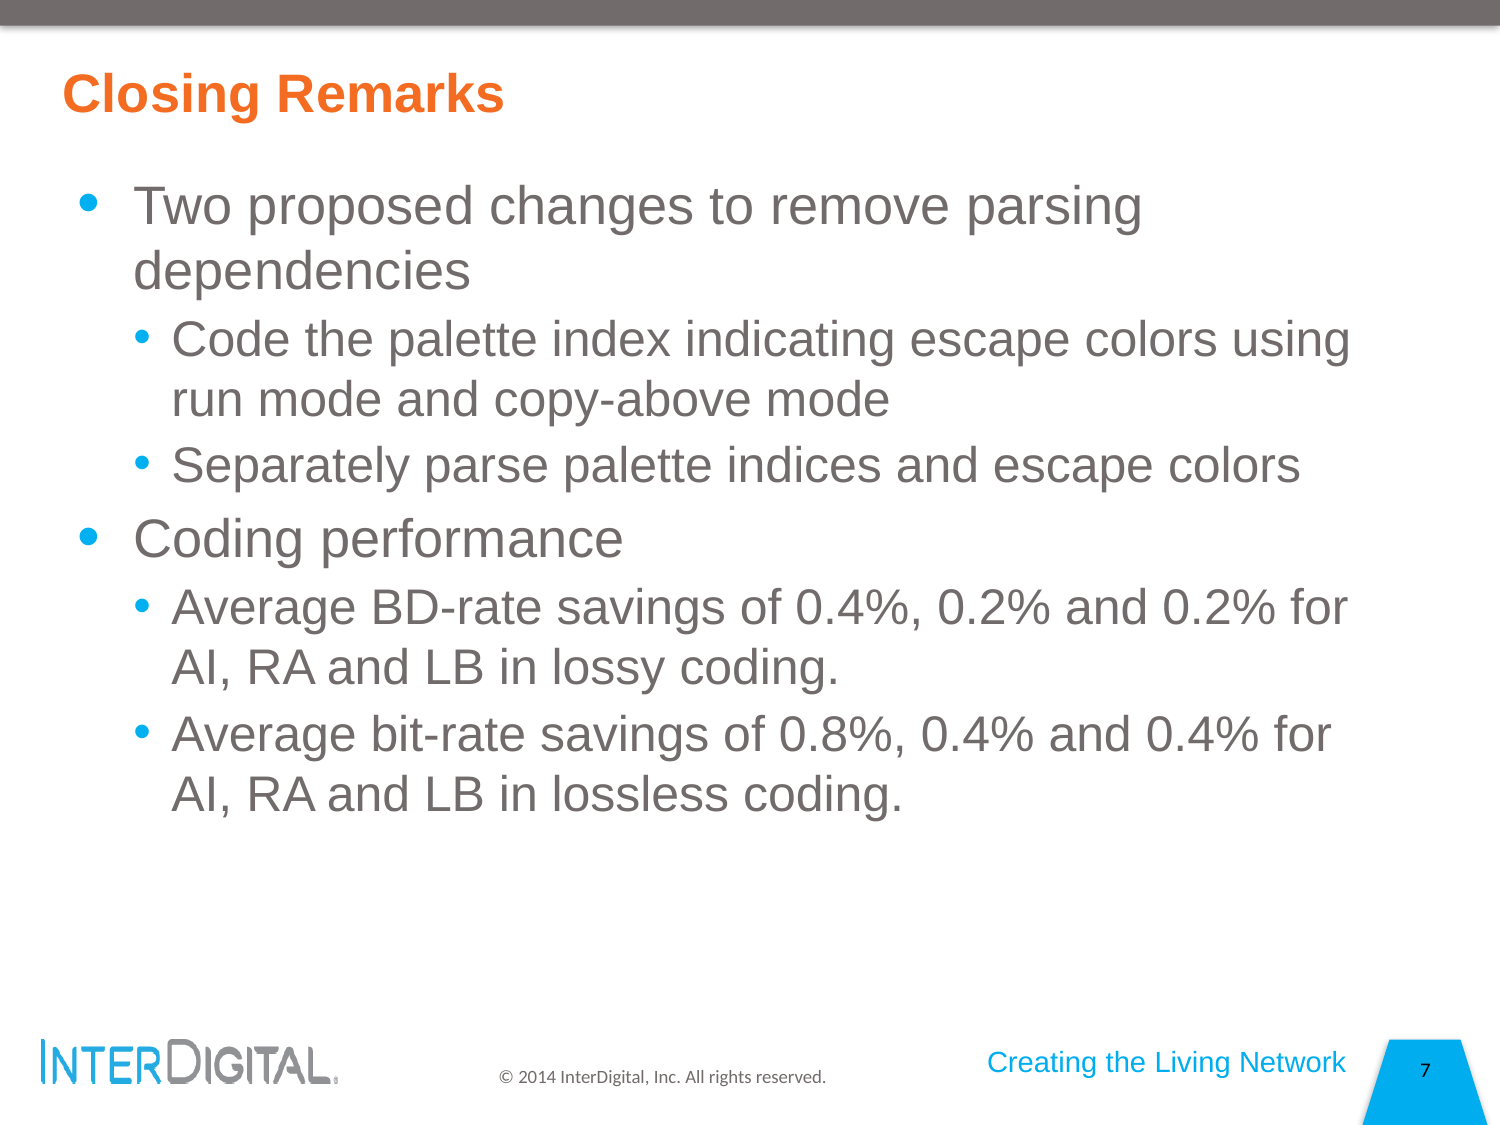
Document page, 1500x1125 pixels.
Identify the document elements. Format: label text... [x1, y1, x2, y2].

picture [41, 1039, 338, 1084]
text_box Closing Remarks [47, 45, 1438, 138]
text_box Two proposed changes to remove parsing dependencies Code the palette index indicating escape colors using run mode and copy-above mode Separately parse palette indices and escape colors Coding performance Average BD-rate savings of 0.4%, 0.2% and 0.2% for AI, RA and LB in lossy coding. Average bit-rate savings of 0.8%, 0.4% and 0.4% for AI, RA and LB in lossless coding. [62, 162, 1413, 850]
